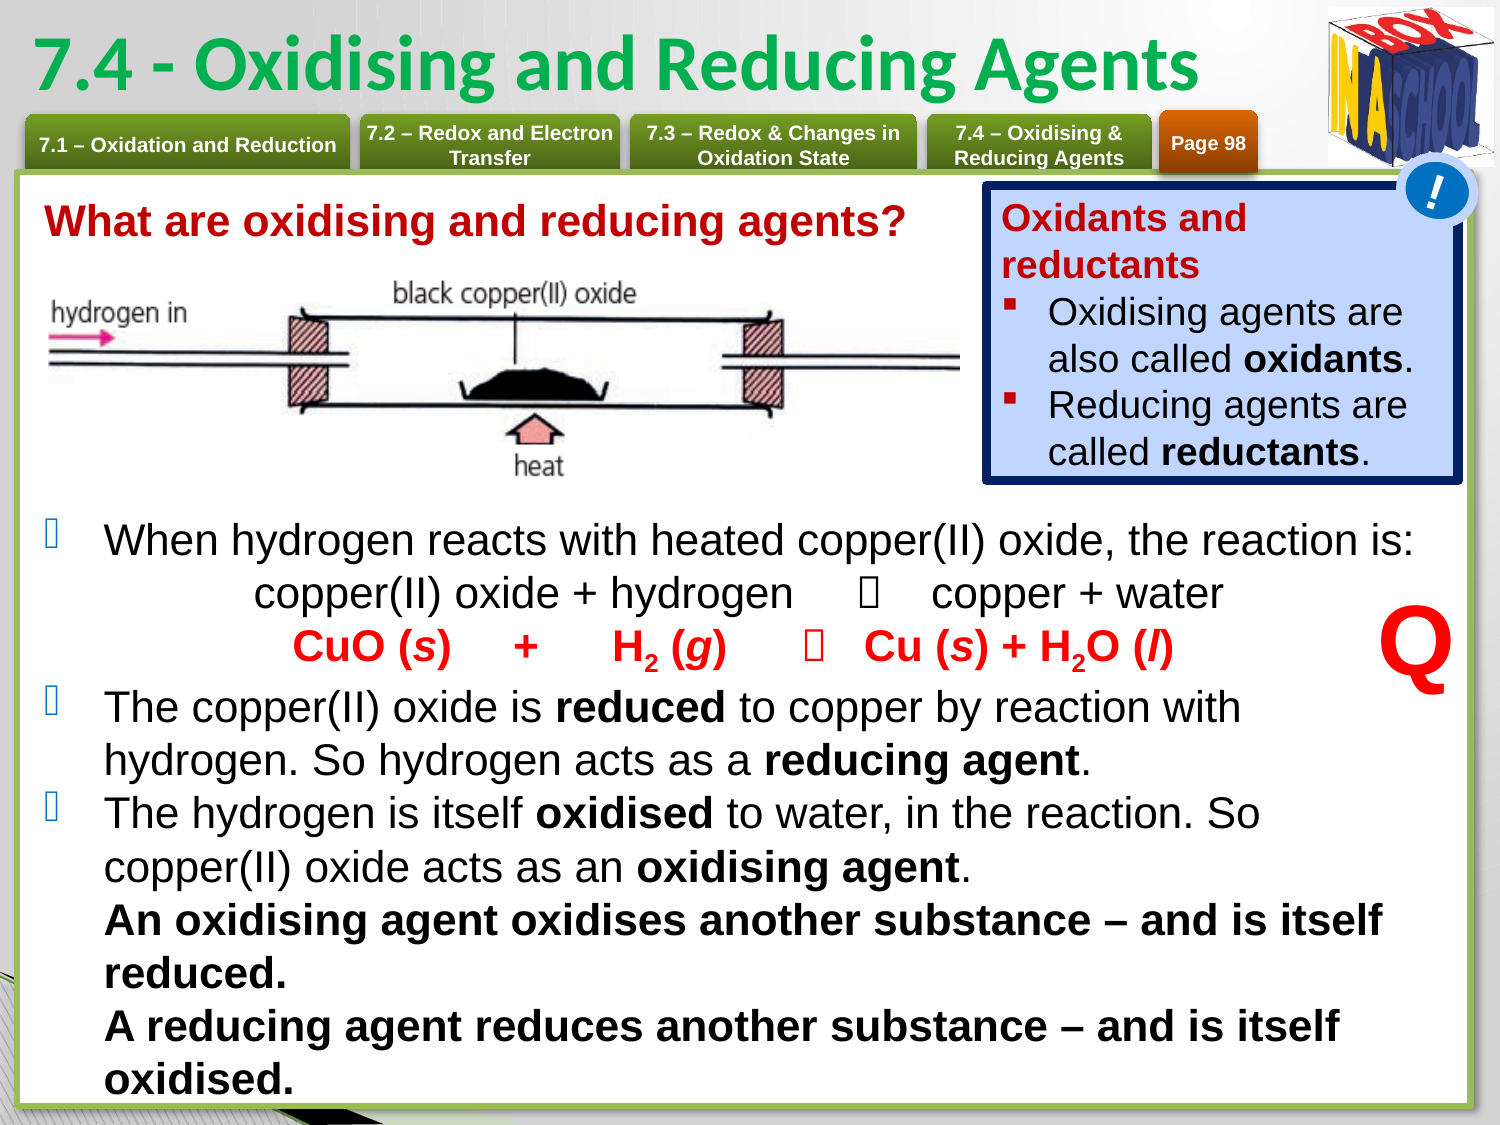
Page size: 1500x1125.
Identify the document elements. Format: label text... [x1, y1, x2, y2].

text_box Page 98 [1159, 109, 1258, 173]
picture [1328, 7, 1495, 167]
picture [281, 1114, 303, 1125]
picture [29, 266, 960, 492]
text_box Oxidants and reductants Oxidising agents are also called oxidants. Reducing agents are called reductants. [986, 185, 1458, 481]
text_box What are oxidising and reducing agents? When hydrogen reacts with heated copper(II) oxide, the reaction is: copper(II) oxide + hydrogen  copper + water CuO (s) + H2 (g)  Cu (s) + H2O (l) The copper(II) oxide is reduced to copper by reaction with hydrogen. So hydrogen acts as a reducing agent. The hydrogen is itself oxidised to water, in the reaction. So copper(II) oxide acts as an oxidising agent. An oxidising agent oxidises another substance – and is itself reduced. A reducing agent reduces another substance – and is itself oxidised. [29, 184, 1454, 1112]
text_box Q [1362, 567, 1470, 703]
title 7.4 - Oxidising and Reducing Agents [17, 7, 1258, 110]
text_box ! [1396, 152, 1479, 229]
